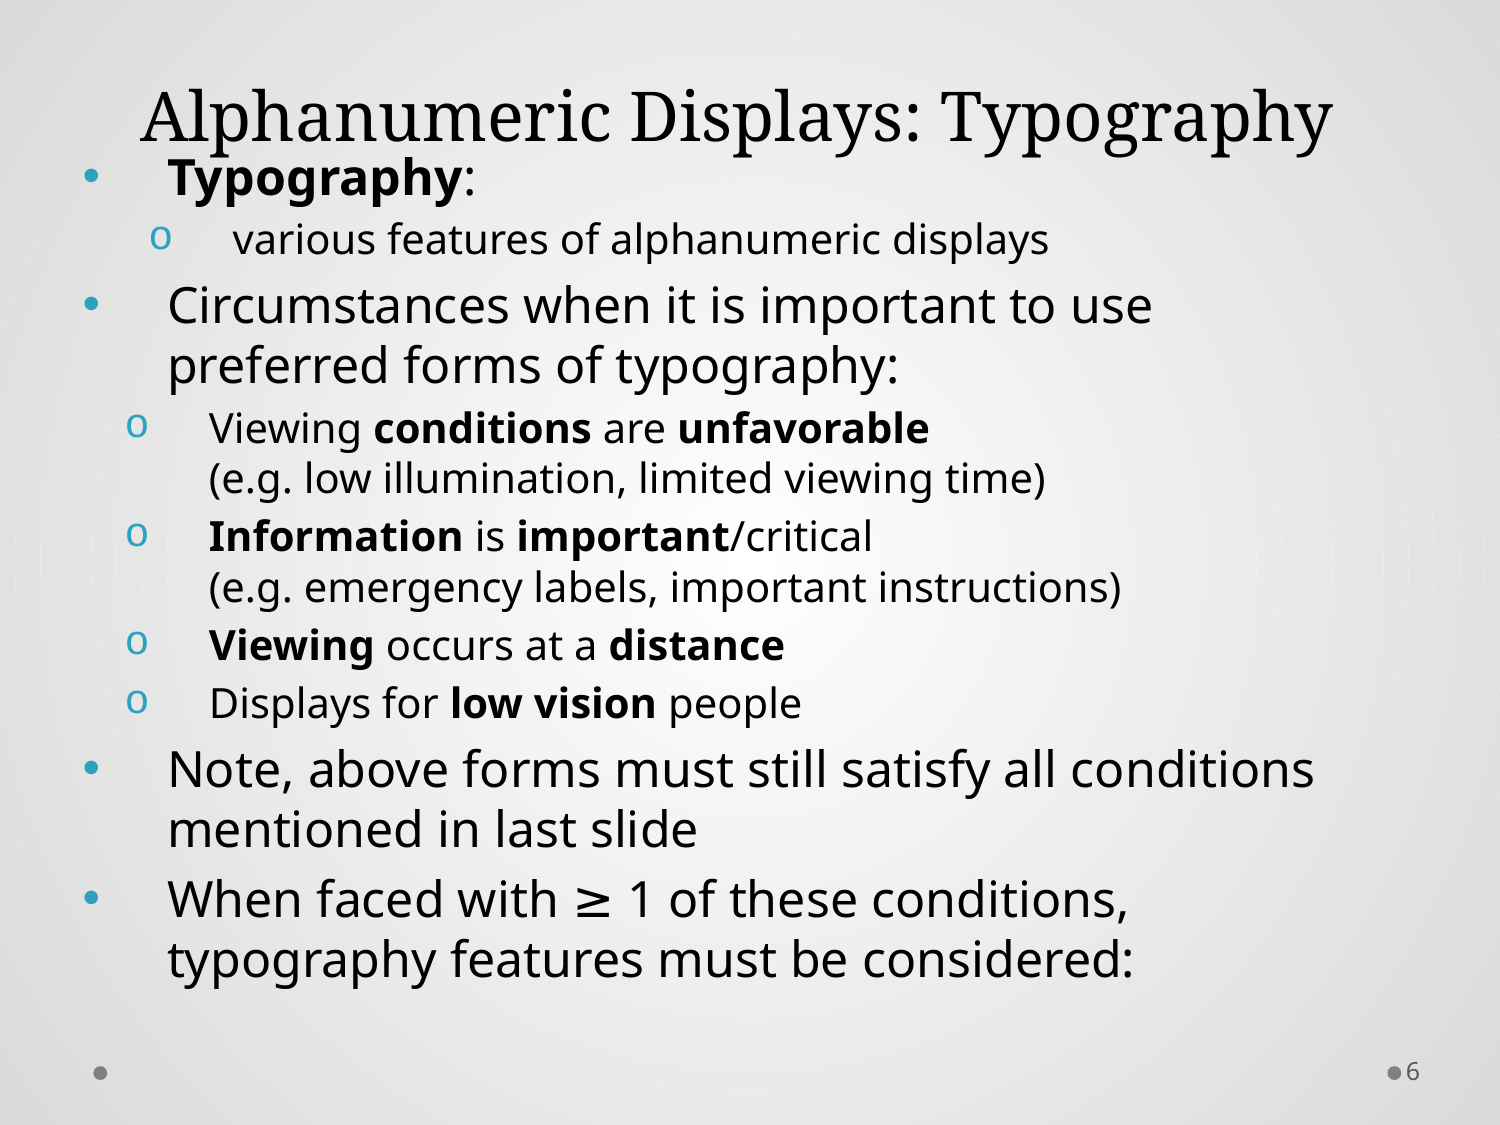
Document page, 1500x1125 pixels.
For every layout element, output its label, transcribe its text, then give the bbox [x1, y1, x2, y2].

title Alphanumeric Displays: Typography [62, 62, 1413, 163]
list Typography: various features of alphanumeric displays Circumstances when it is important to use preferred forms of typography: Viewing conditions are unfavorable (e.g. low illumination, limited viewing time) Information is important/critical (e.g. emergency labels, important instructions) Viewing occurs at a distance Displays for low vision people Note, above forms must still satisfy all conditions mentioned in last slide When faced with ≥ 1 of these conditions, typography features must be considered: [50, 137, 1400, 1113]
slide_number 6 [1401, 1042, 1494, 1103]
